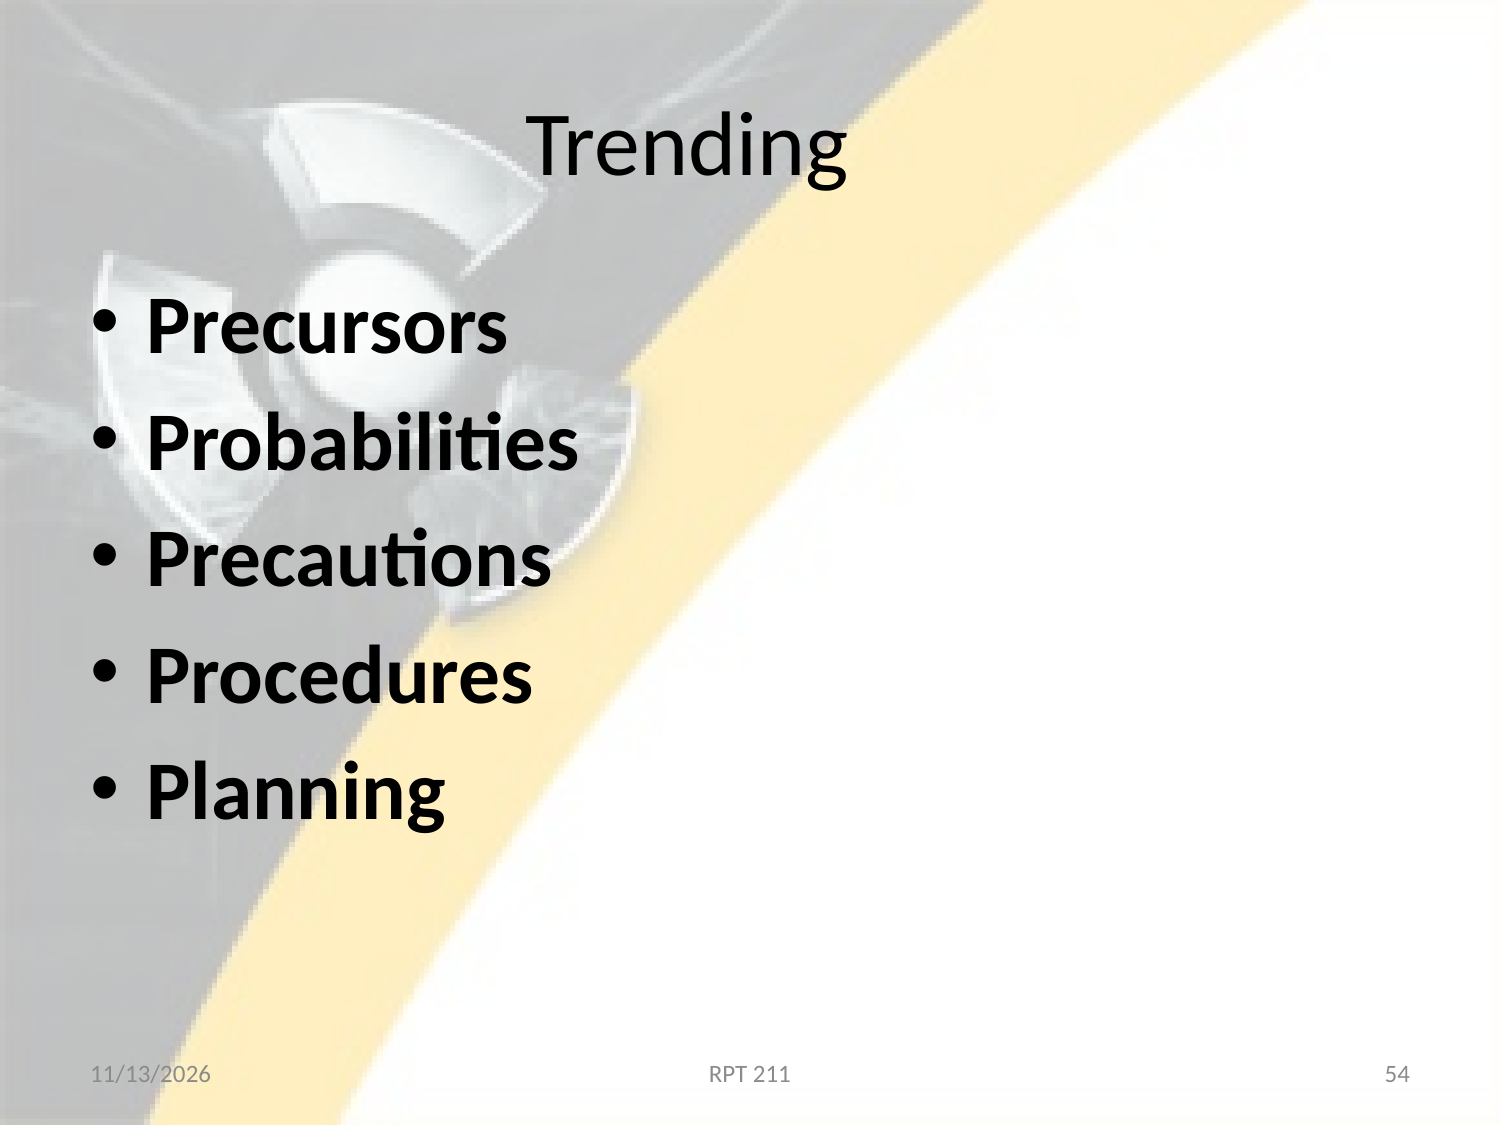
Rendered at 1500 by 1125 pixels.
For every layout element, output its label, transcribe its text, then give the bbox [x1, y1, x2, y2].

slide_number 54 [1074, 1042, 1425, 1103]
title Trending [75, 45, 1425, 233]
footer RPT 211 [512, 1042, 988, 1103]
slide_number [75, 1042, 425, 1103]
list Precursors Probabilities Precautions Procedures Planning [75, 262, 1425, 1005]
